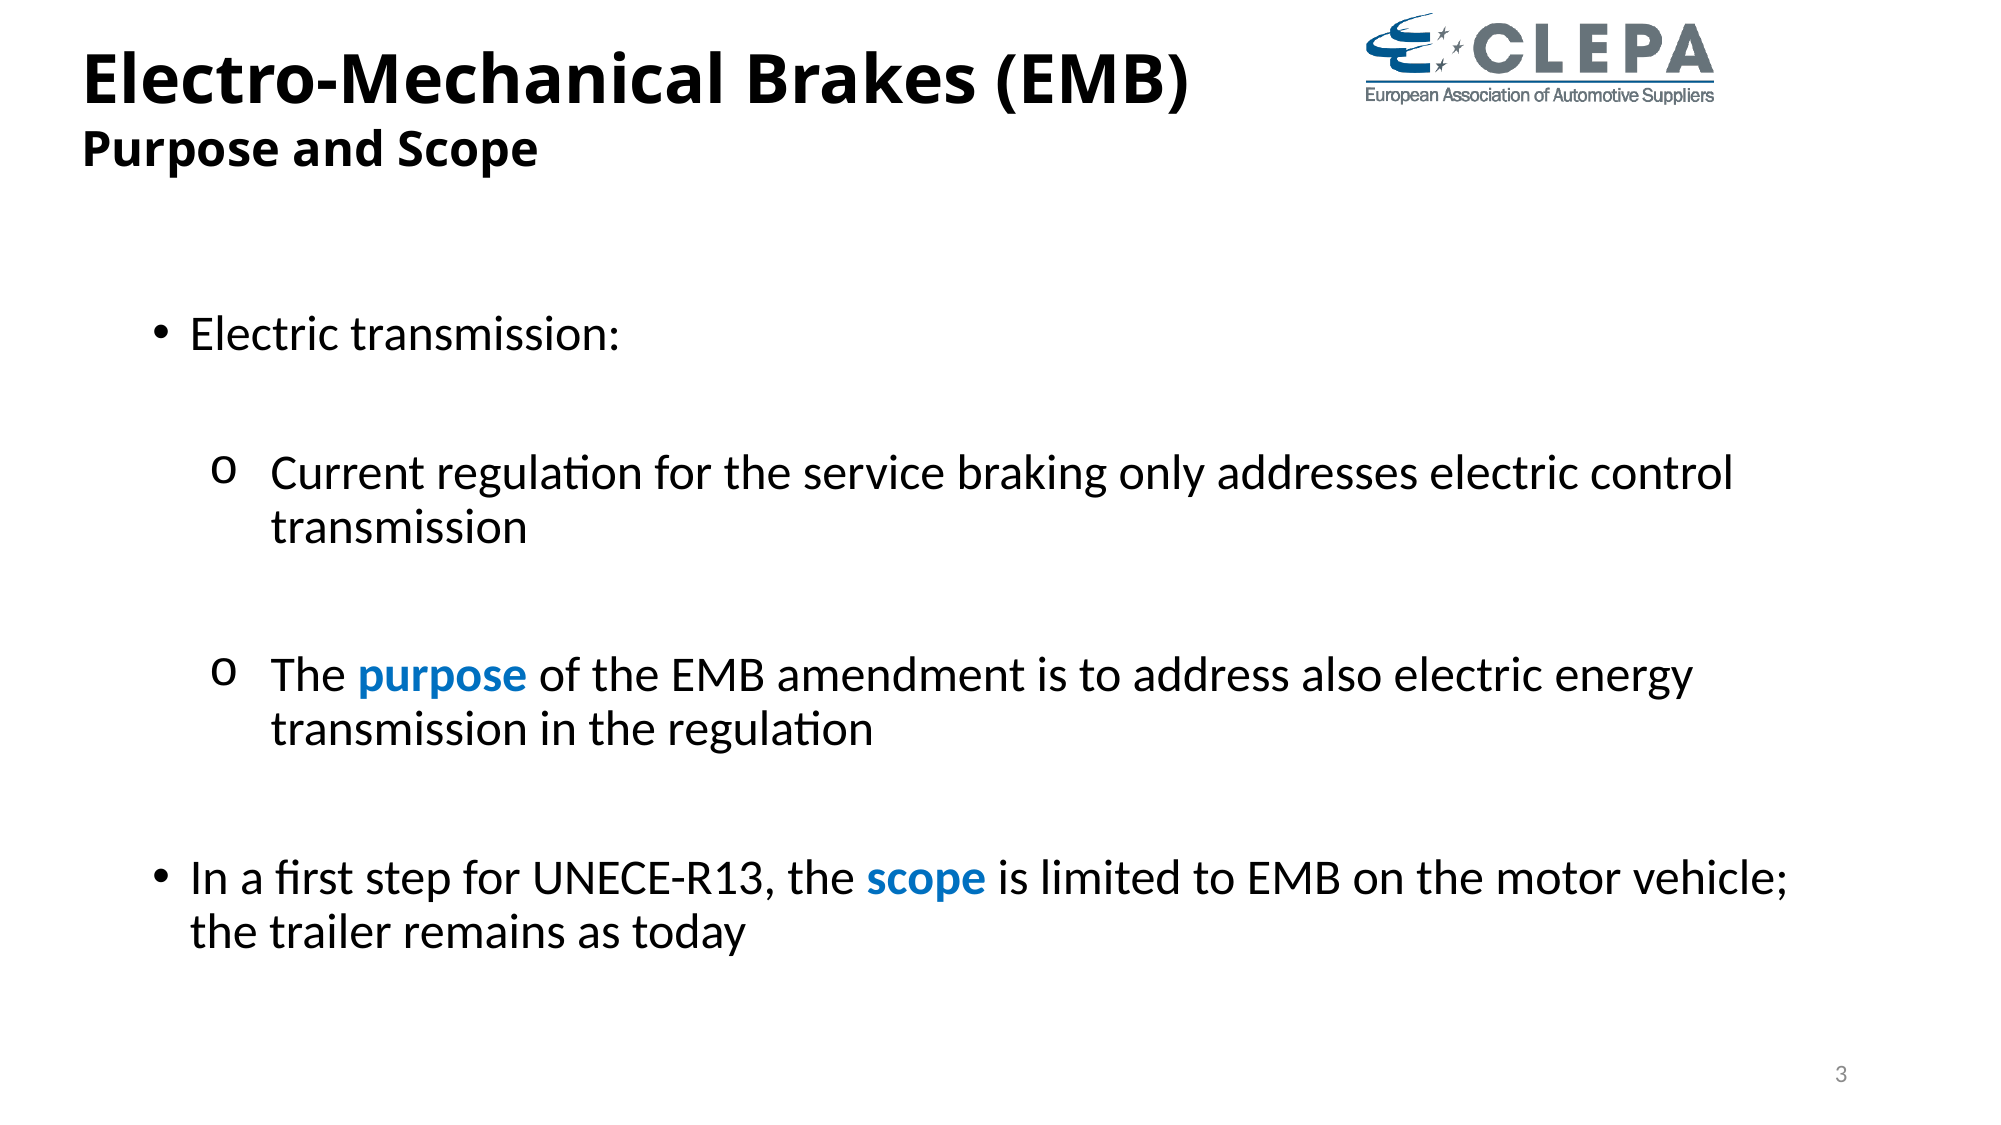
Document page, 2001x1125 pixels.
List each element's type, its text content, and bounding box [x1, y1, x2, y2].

list Electric transmission: Current regulation for the service braking only addresses electric control transmission The purpose of the EMB amendment is to address also electric energy transmission in the regulation In a first step for UNECE-R13, the scope is limited to EMB on the motor vehicle; the trailer remains as today [137, 299, 1863, 1014]
slide_number 3 [1412, 1042, 1863, 1103]
picture [1366, 13, 1714, 105]
text_box Electro-Mechanical Brakes (EMB) Purpose and Scope [66, 22, 1224, 189]
